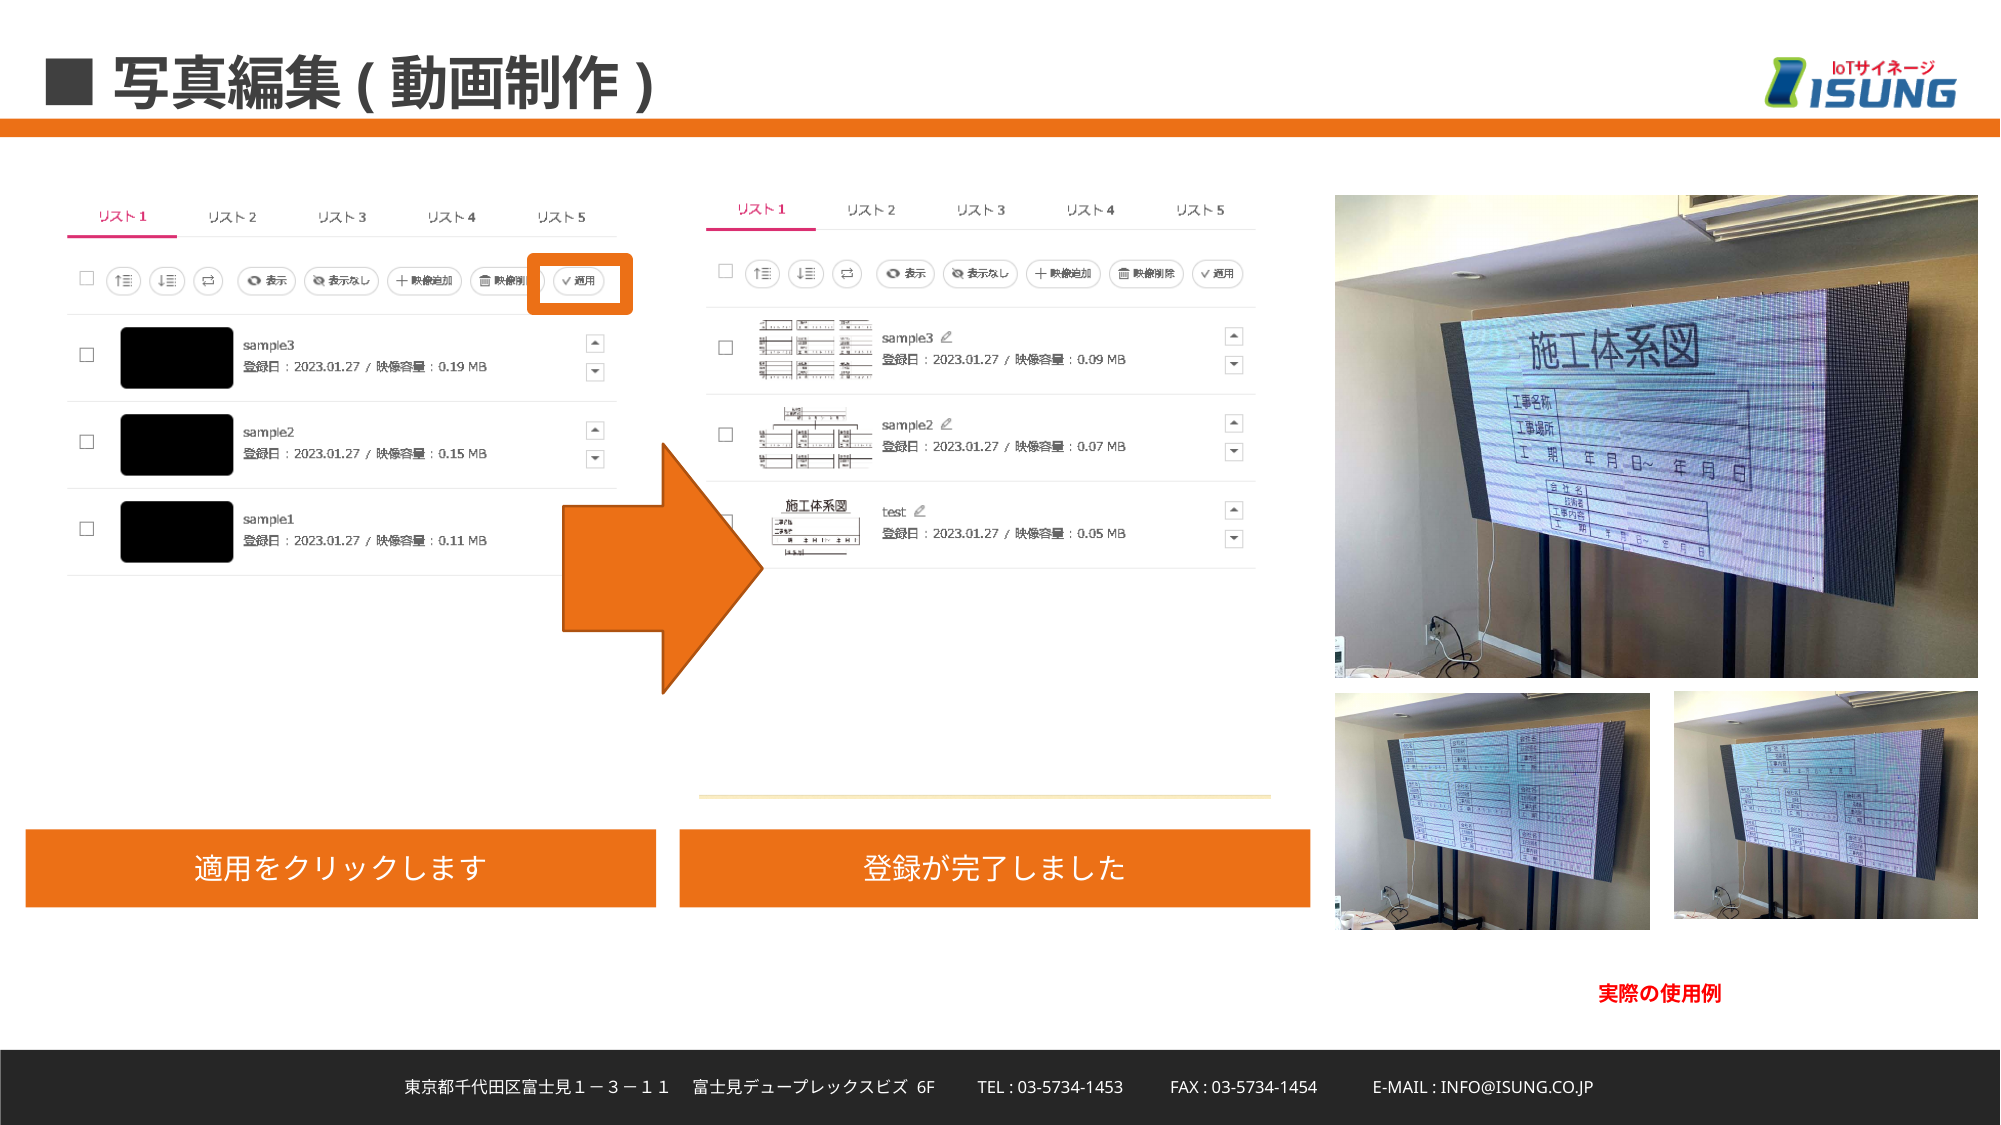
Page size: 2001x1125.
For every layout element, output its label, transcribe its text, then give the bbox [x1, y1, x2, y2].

picture [55, 184, 627, 800]
picture [1764, 56, 1957, 109]
picture [699, 184, 1271, 800]
text_box 適用をクリックします [23, 827, 658, 910]
text_box 東京都千代田区富士見１－３－１１ 富士見デュープレックスビズ 6F TEL : 03-5734-1453 FAX : 03-5734-1454 E-Mail : info@isung.co.jp [0, 1067, 2000, 1110]
text_box ■写真編集(動画制作) [25, 46, 1722, 117]
picture [1674, 691, 1978, 920]
picture [1334, 692, 1651, 931]
text_box [0, 117, 2000, 138]
text_box [637, 442, 696, 695]
text_box 実際の使用例 [1343, 965, 1978, 1009]
picture [1334, 194, 1978, 678]
text_box 登録が完了しました [678, 827, 1312, 910]
